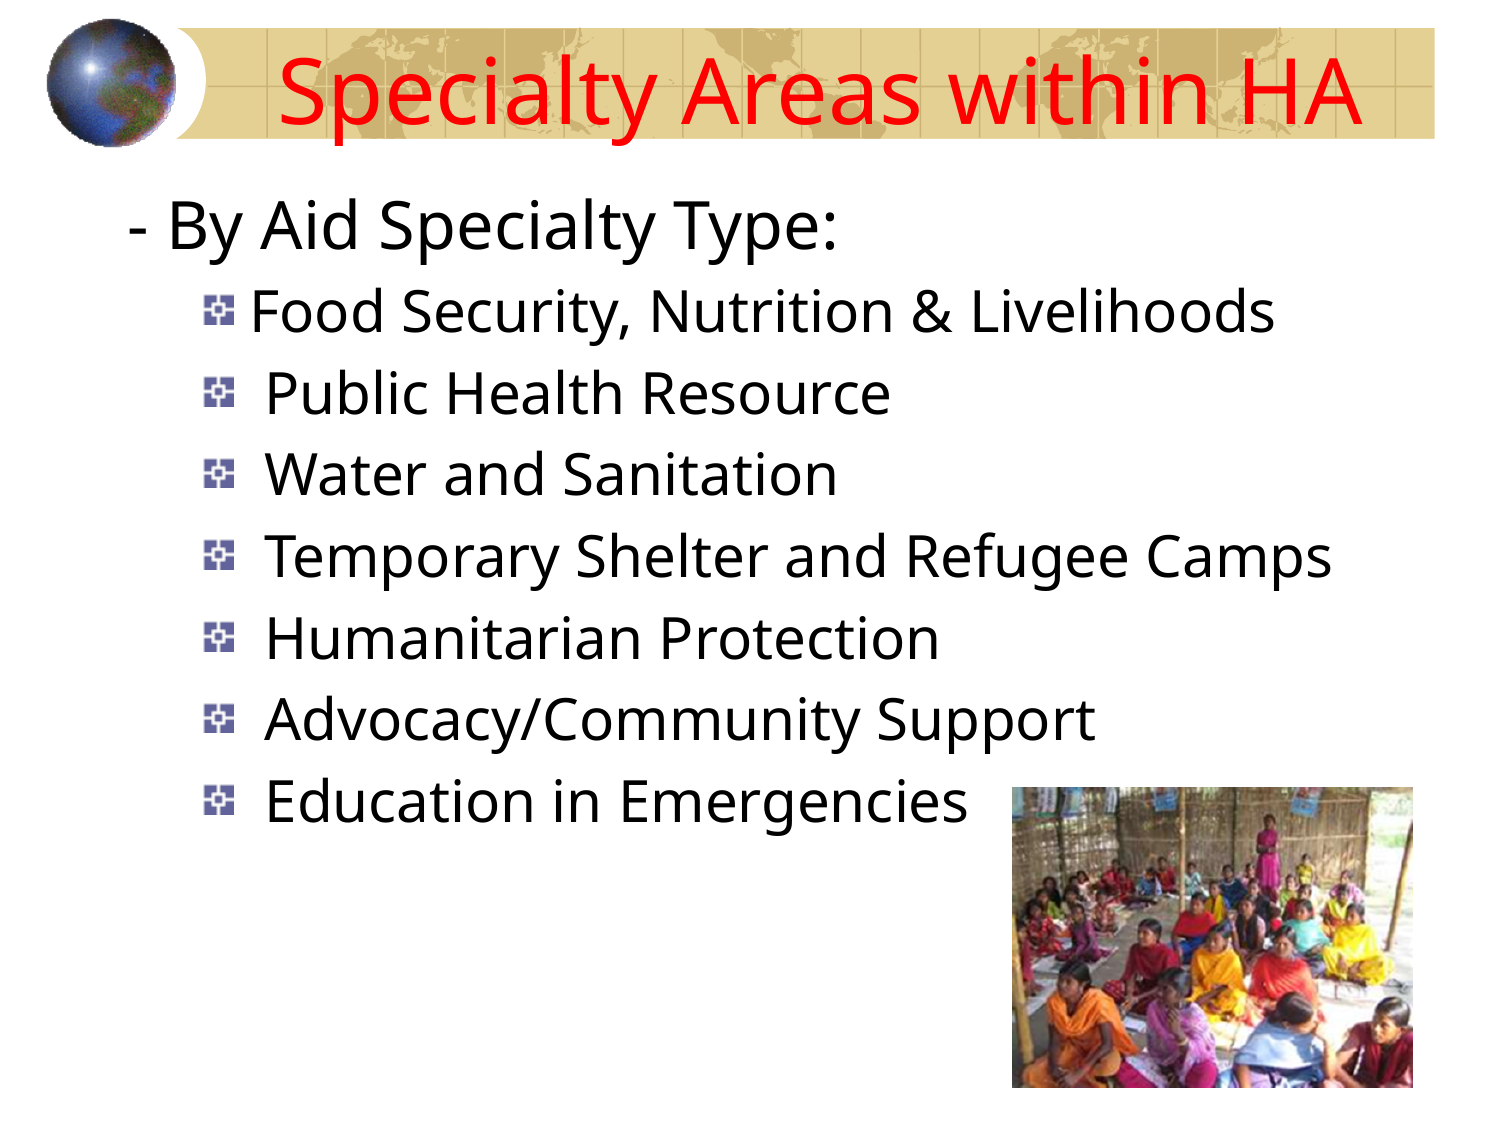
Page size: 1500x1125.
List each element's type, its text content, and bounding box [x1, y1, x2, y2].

picture [202, 620, 234, 652]
list - By Aid Specialty Type: Food Security, Nutrition & Livelihoods Public Health Resource Water and Sanitation Temporary Shelter and Refugee Camps Humanitarian Protection Advocacy/Community Support Education in Emergencies [112, 174, 1388, 1028]
picture [202, 783, 234, 815]
title Specialty Areas within HA [262, 24, 1438, 151]
picture [202, 457, 234, 488]
picture [202, 538, 234, 570]
picture [202, 375, 234, 407]
picture [1012, 787, 1413, 1088]
picture [42, 14, 190, 151]
picture [202, 293, 234, 325]
picture [202, 702, 234, 733]
